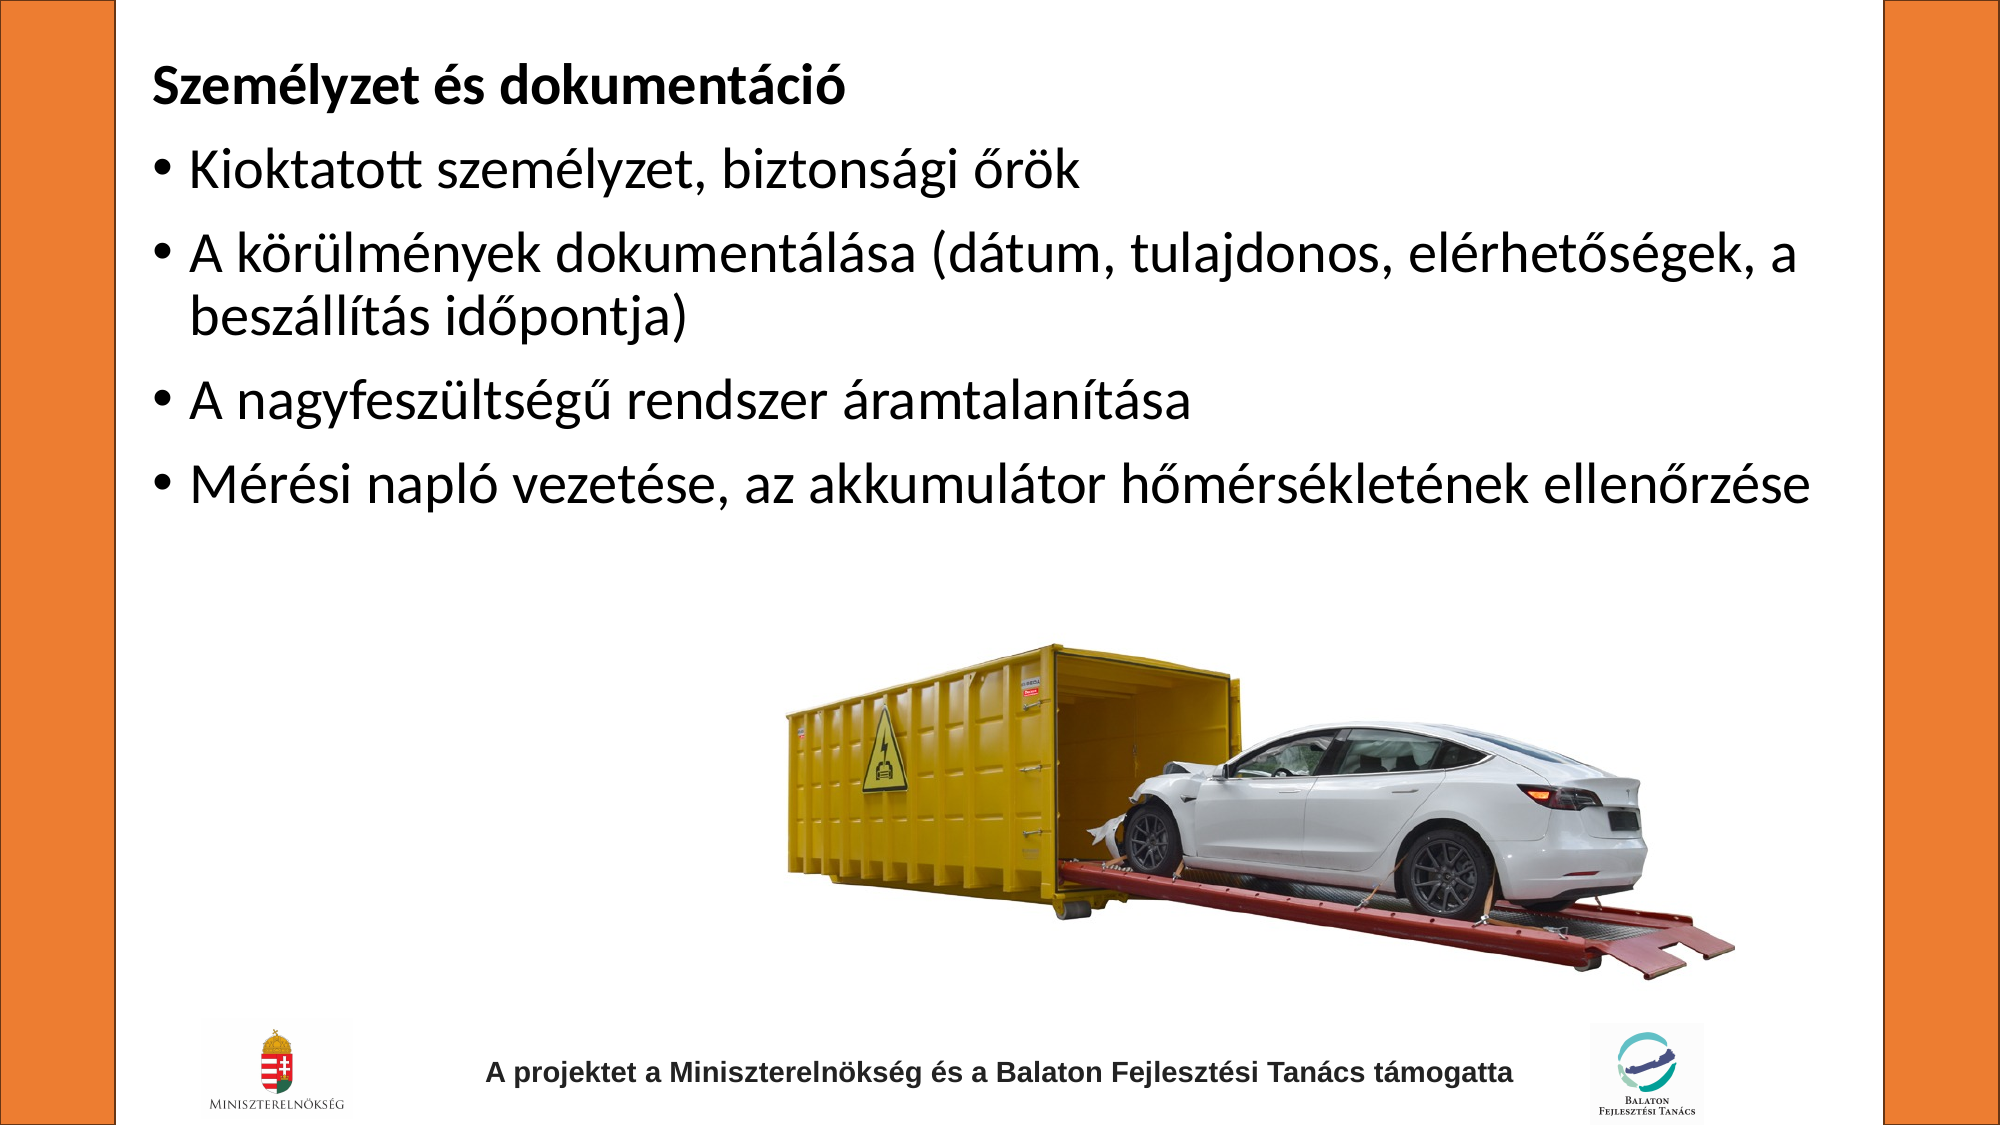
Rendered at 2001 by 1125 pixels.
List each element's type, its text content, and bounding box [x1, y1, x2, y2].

picture [783, 605, 1736, 996]
picture [201, 1018, 353, 1119]
list Személyzet és dokumentáció Kioktatott személyzet, biztonsági őrök A körülmények dokumentálása (dátum, tulajdonos, elérhetőségek, a beszállítás időpontja) A nagyfeszültségű rendszer áramtalanítása Mérési napló vezetése, az akkumulátor hőmérsékletének ellenőrzése [137, 47, 1863, 1014]
picture [1590, 1023, 1704, 1125]
